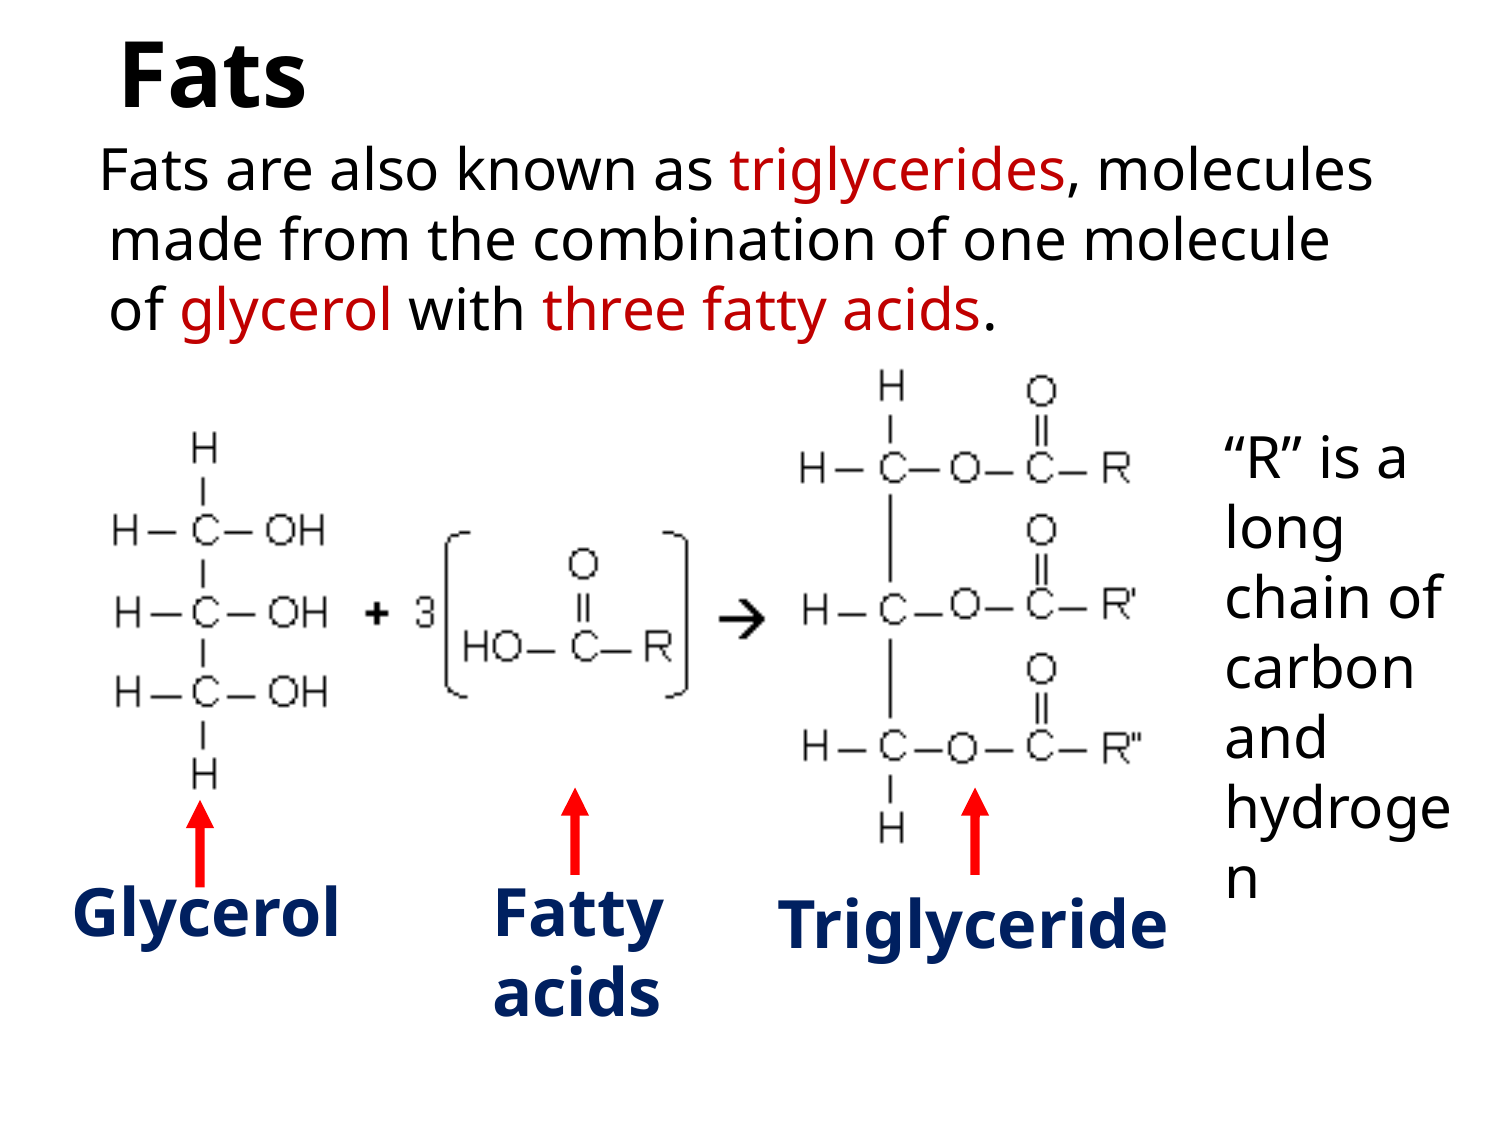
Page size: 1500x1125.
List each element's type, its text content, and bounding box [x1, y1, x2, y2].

text_box Fatty acids [477, 866, 681, 1038]
text_box “R” is a long chain of carbon and hydrogen [1209, 412, 1500, 918]
text_box Glycerol [56, 862, 357, 958]
title Fats [0, 0, 426, 143]
text_box Triglyceride [762, 874, 1200, 970]
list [112, 362, 1151, 858]
list Fats are also known as triglycerides, molecules made from the combination of one molecule of glycerol with three fatty acids. [37, 124, 1401, 376]
